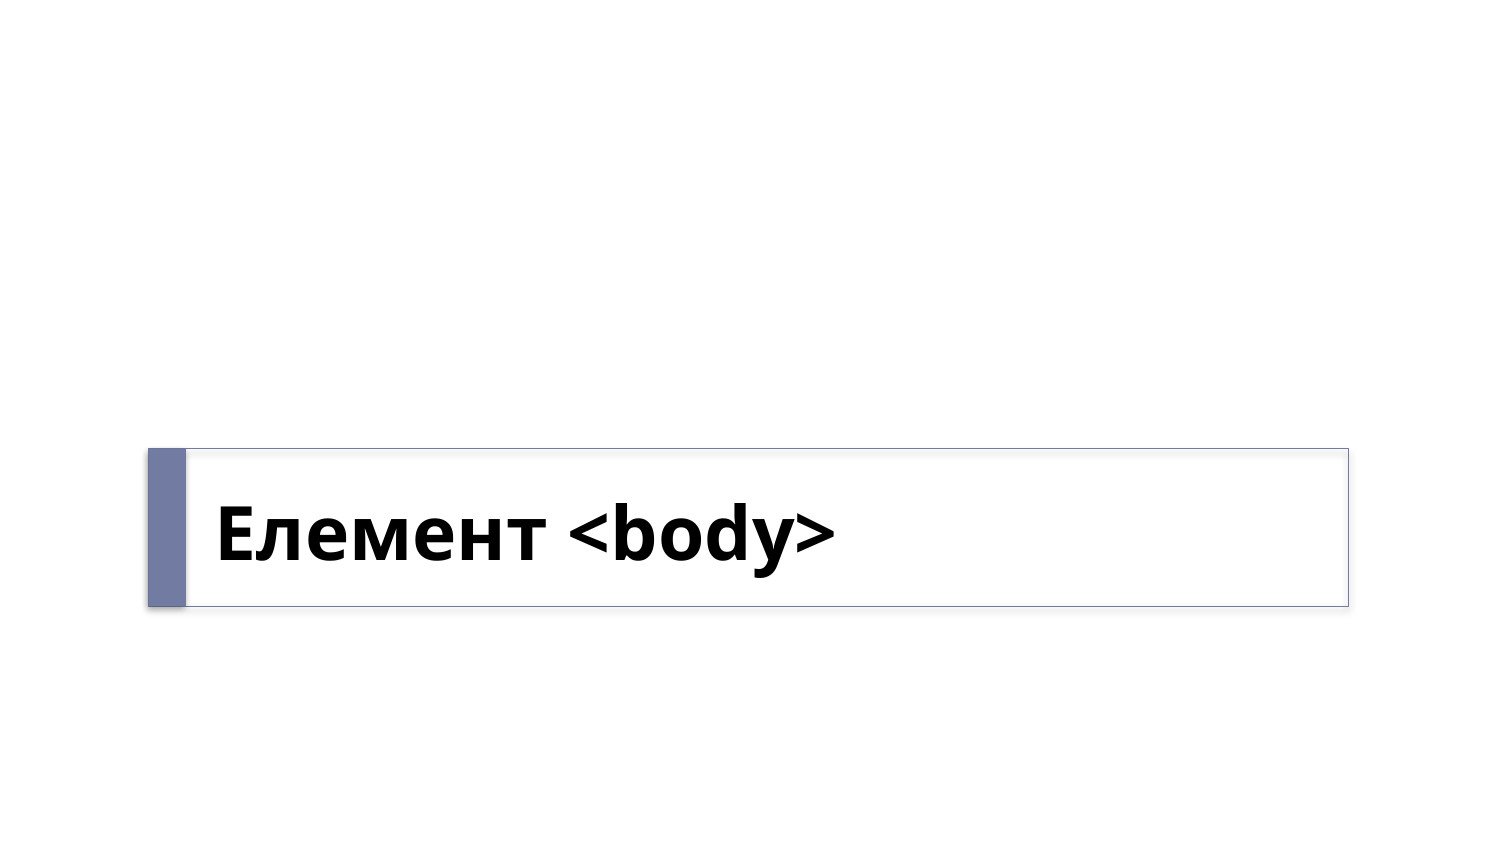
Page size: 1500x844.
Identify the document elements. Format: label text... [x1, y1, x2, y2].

title Елемент <body> [200, 478, 1325, 600]
